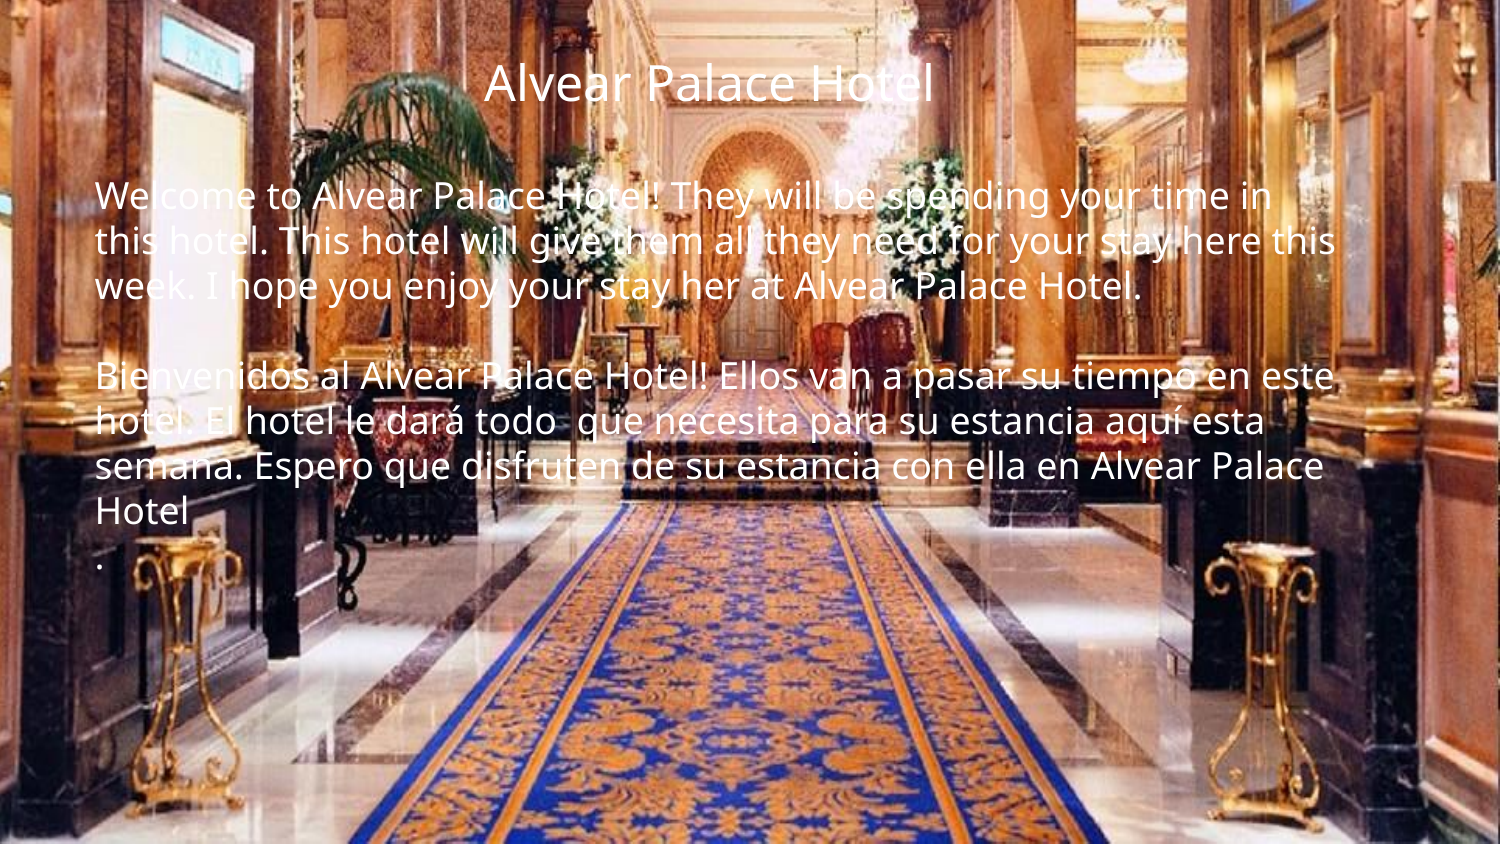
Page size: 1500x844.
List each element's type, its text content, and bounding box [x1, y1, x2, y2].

text_box Alvear Palace Hotel Welcome to Alvear Palace Hotel! They will be spending your time in this hotel. This hotel will give them all they need for your stay here this week. I hope you enjoy your stay her at Alvear Palace Hotel. Bienvenidos al Alvear Palace Hotel! Ellos van a pasar su tiempo en este hotel. El hotel le dará todo que necesita para su estancia aquí esta semana. Espero que disfruten de su estancia con ella en Alvear Palace Hotel . [79, 36, 1355, 618]
text_box [0, 0, 1500, 844]
